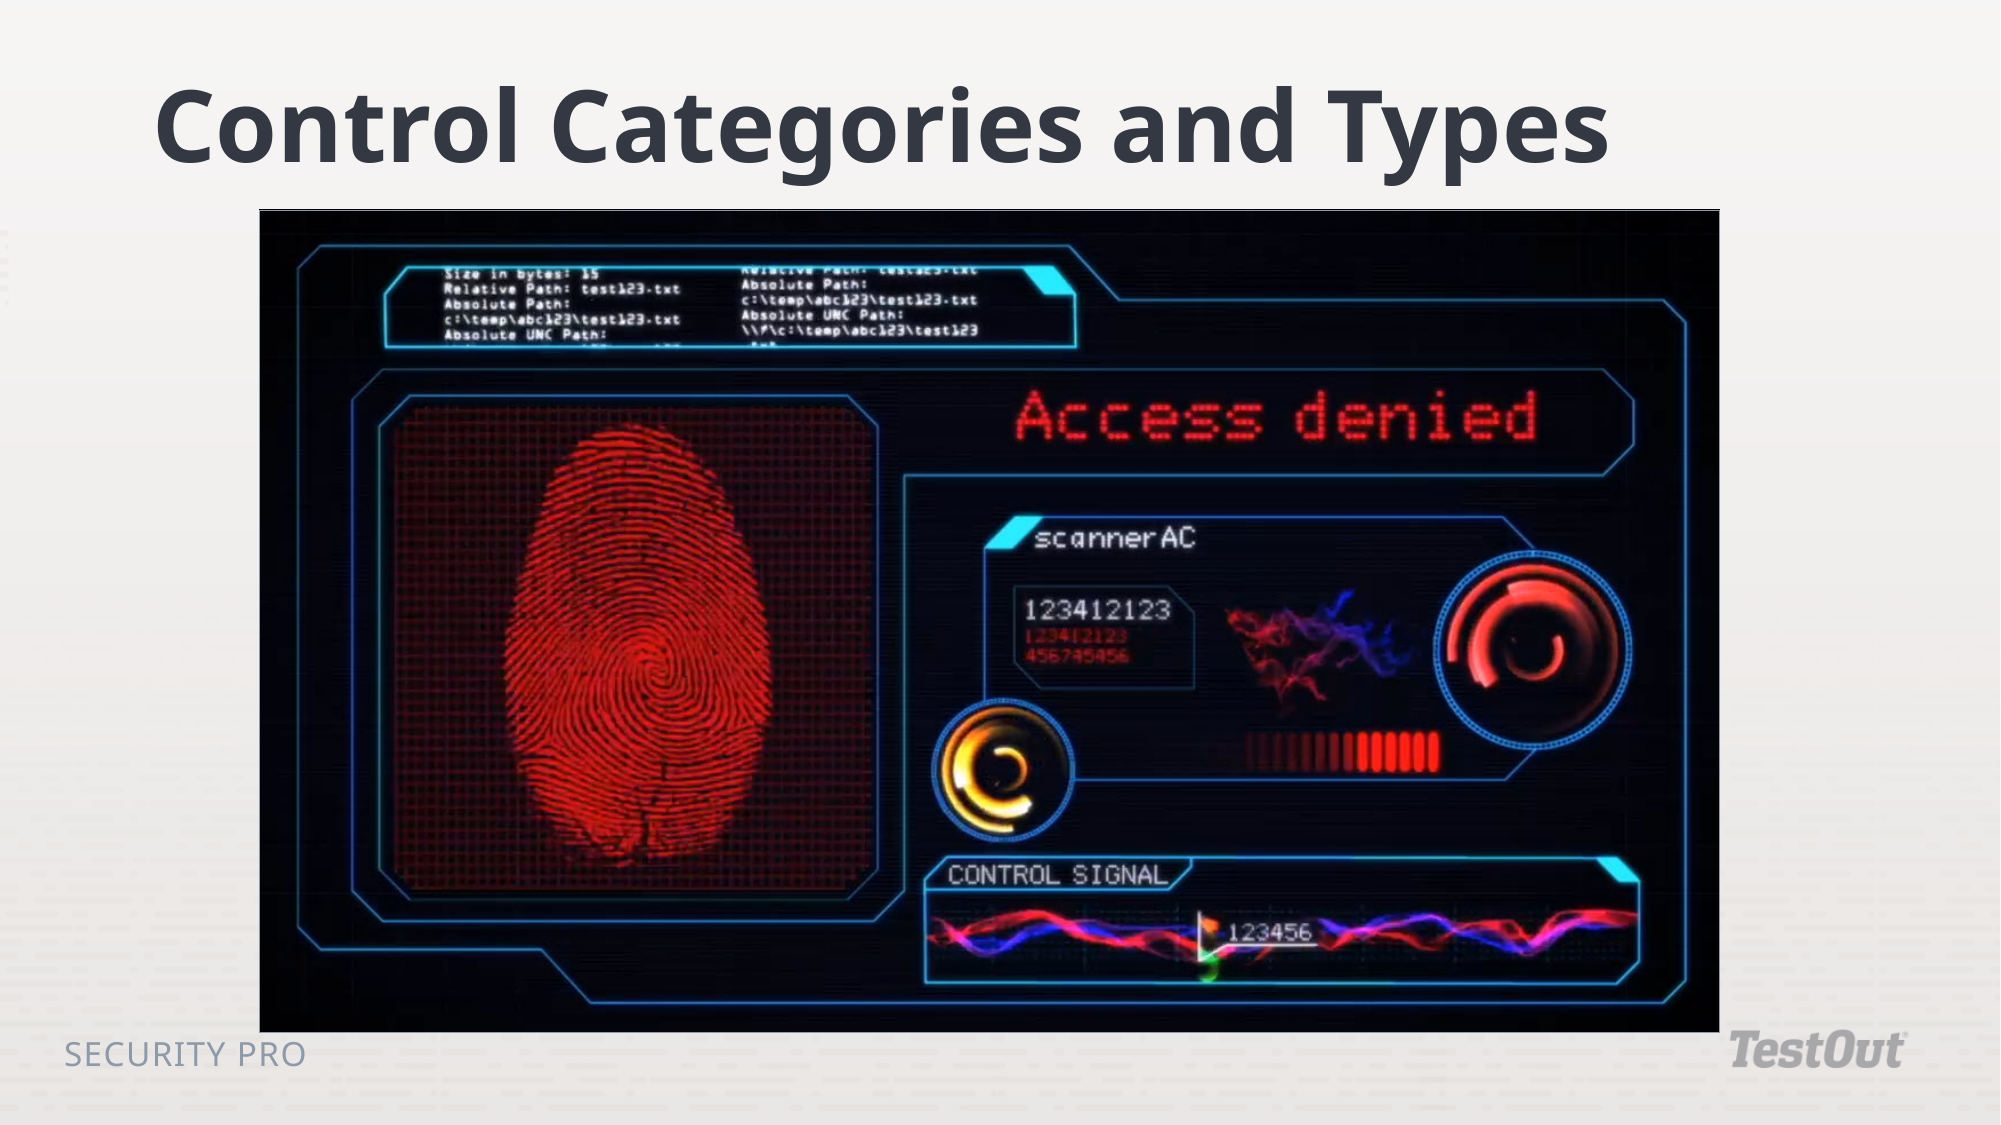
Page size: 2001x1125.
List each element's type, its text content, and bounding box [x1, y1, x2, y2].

title Control Categories and Types [137, 49, 1863, 210]
picture [0, 0, 2001, 1125]
list Security Pro [64, 1032, 666, 1079]
